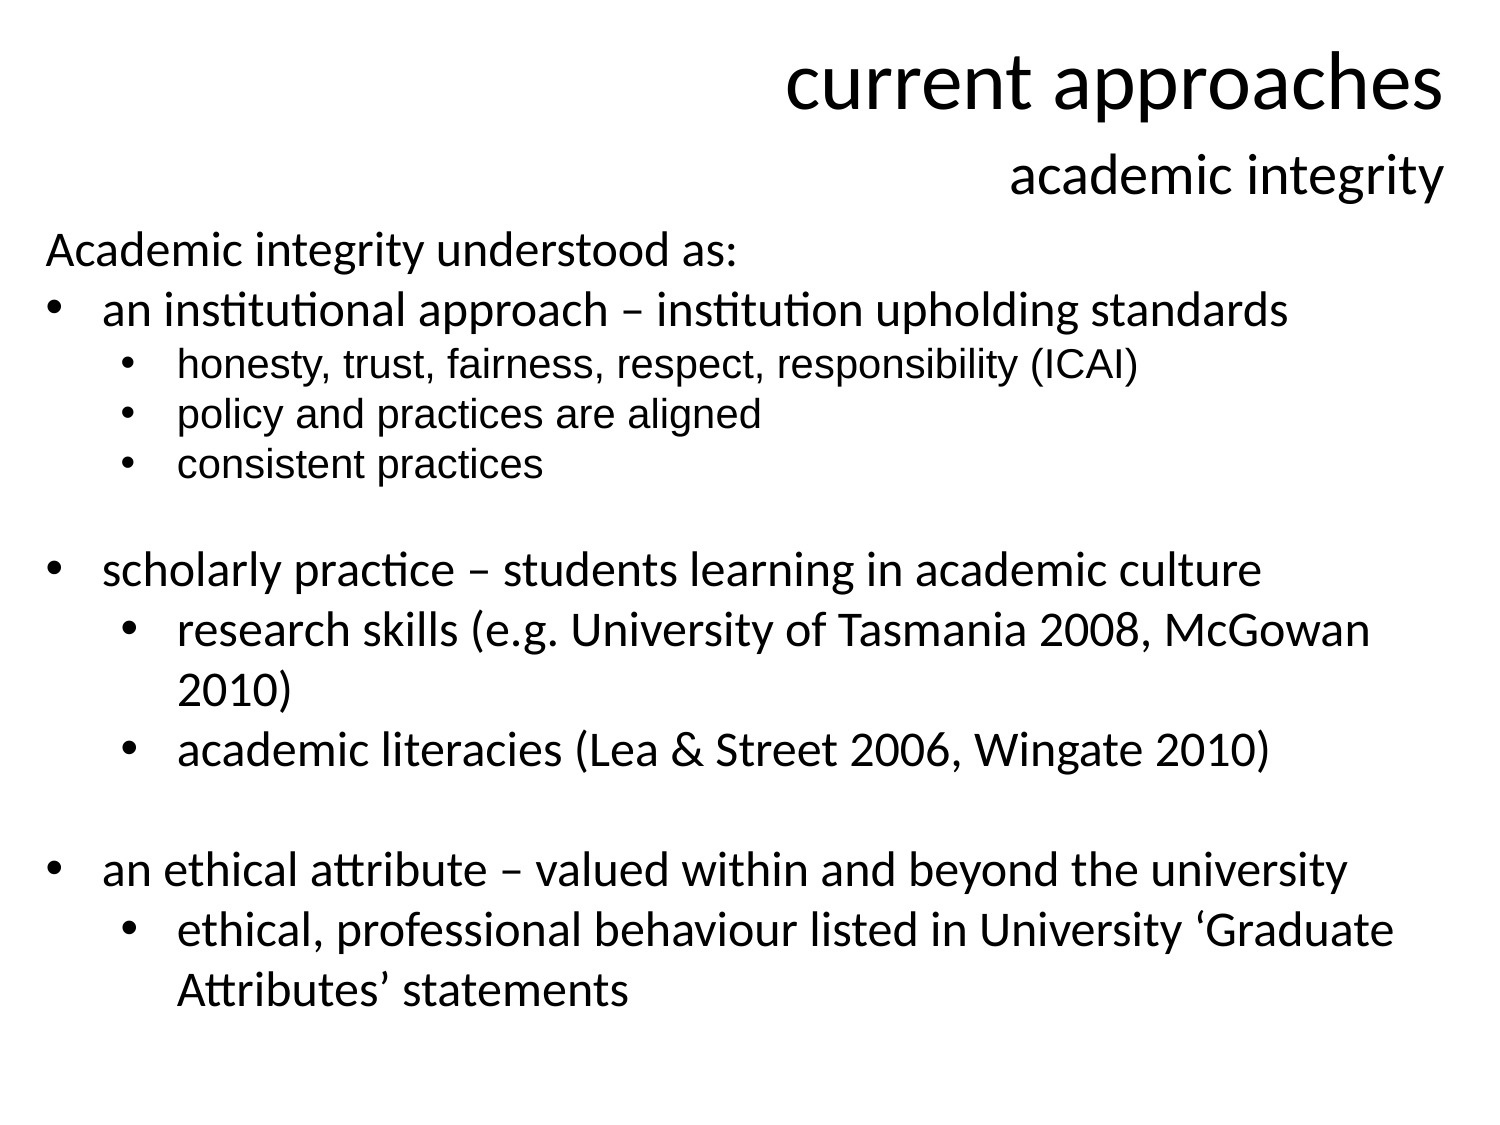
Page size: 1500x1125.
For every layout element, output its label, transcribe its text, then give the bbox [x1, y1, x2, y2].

text_box current approaches academic integrity Academic integrity understood as: an institutional approach – institution upholding standards honesty, trust, fairness, respect, responsibility (ICAI) policy and practices are aligned consistent practices scholarly practice – students learning in academic culture research skills (e.g. University of Tasmania 2008, McGowan 2010) academic literacies (Lea & Street 2006, Wingate 2010) an ethical attribute – valued within and beyond the university ethical, professional behaviour listed in University ‘Graduate Attributes’ statements [30, 18, 1460, 1025]
